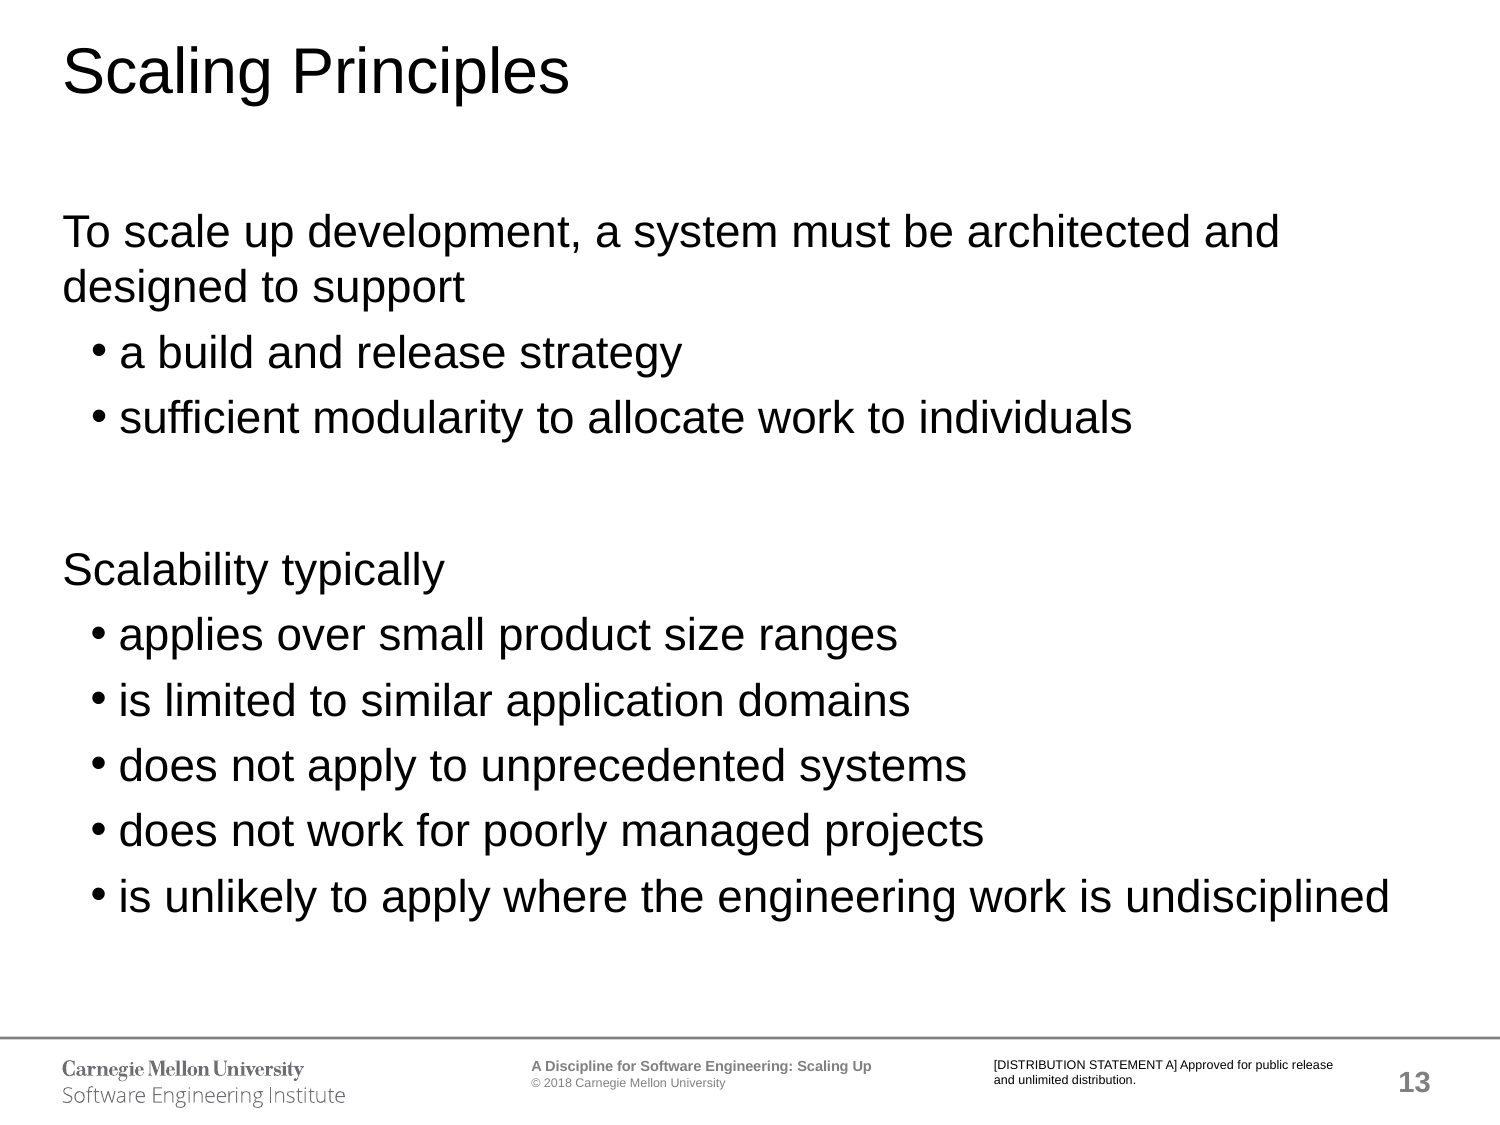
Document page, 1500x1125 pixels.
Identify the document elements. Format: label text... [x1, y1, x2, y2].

list To scale up development, a system must be architected and designed to support a build and release strategy sufficient modularity to allocate work to individuals Scalability typically applies over small product size ranges is limited to similar application domains does not apply to unprecedented systems does not work for poorly managed projects is unlikely to apply where the engineering work is undisciplined [62, 202, 1431, 988]
title Scaling Principles [62, 37, 1338, 182]
